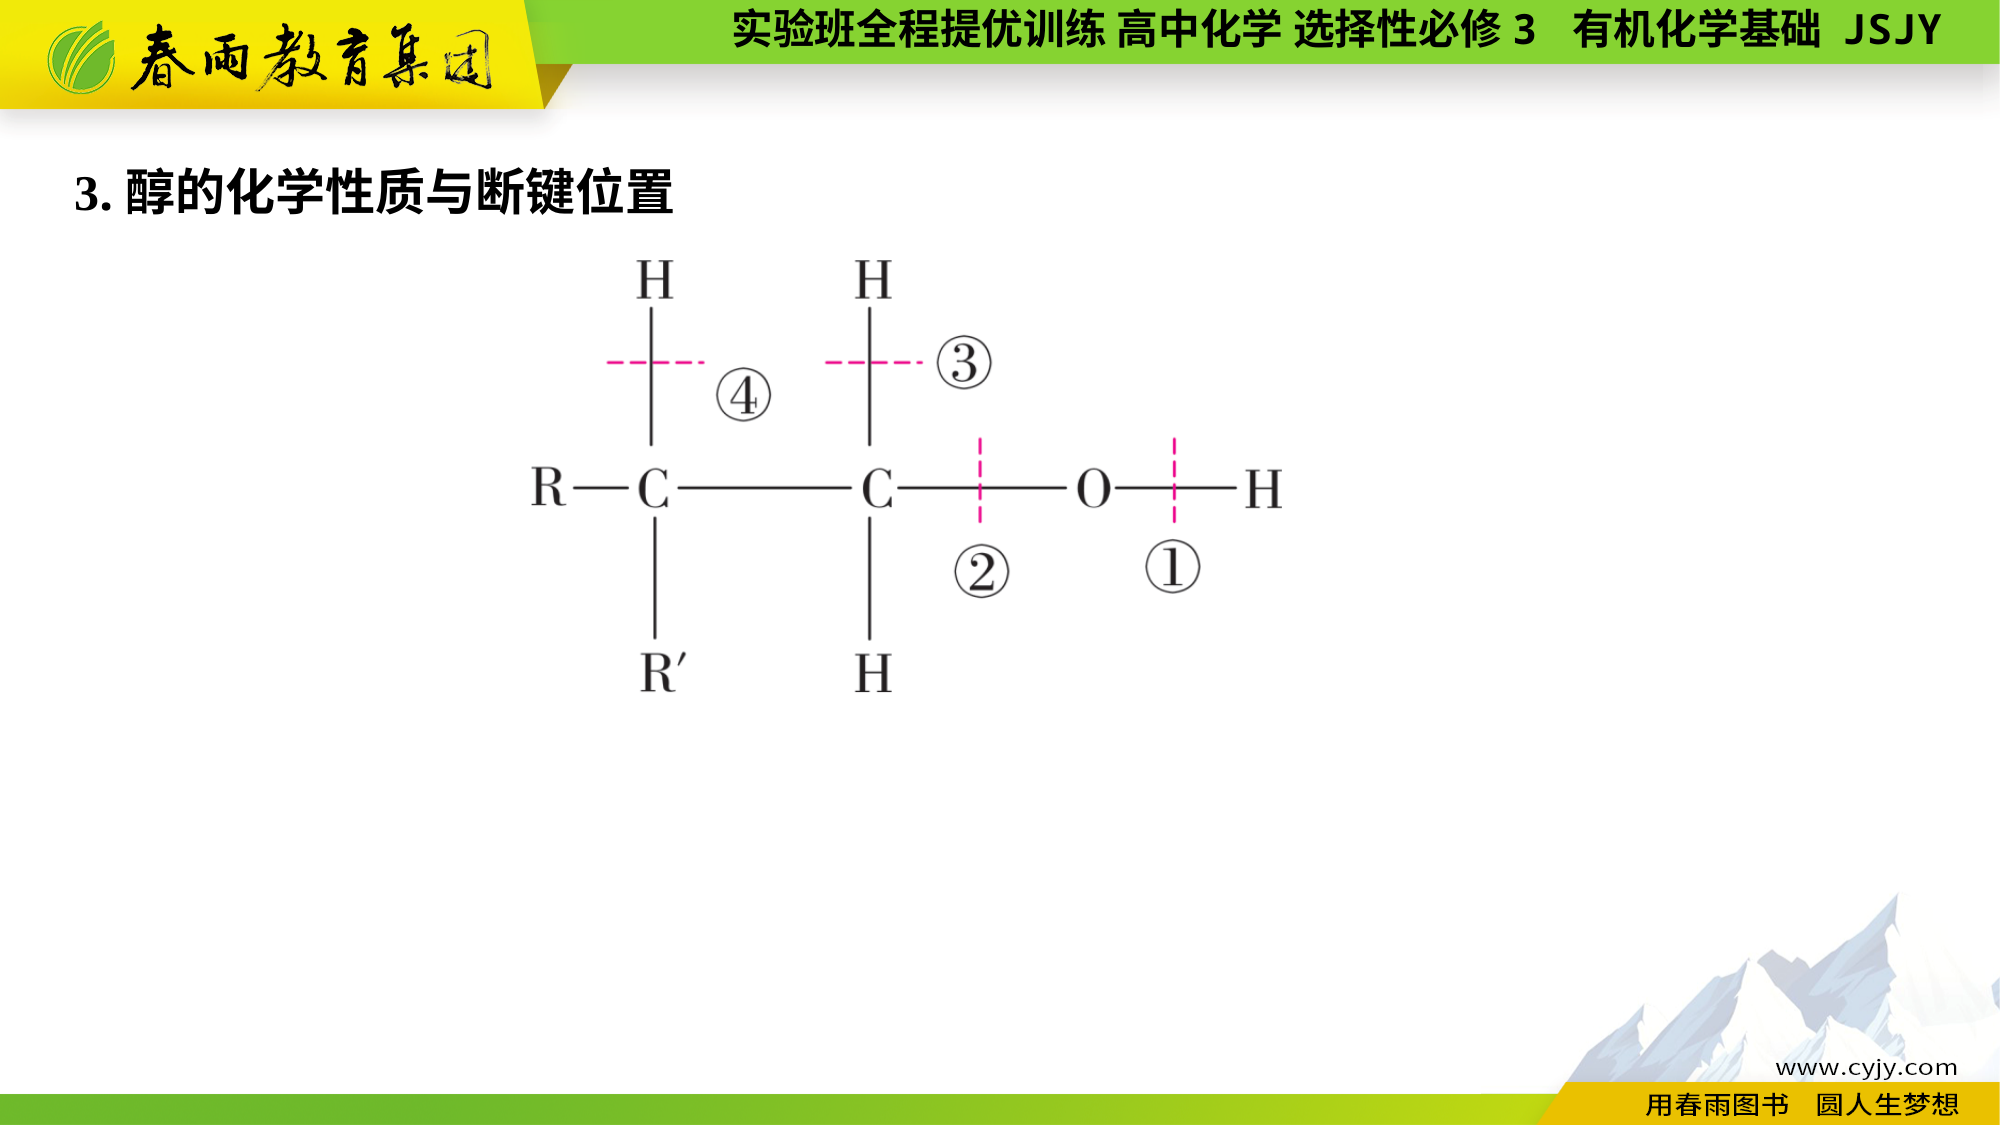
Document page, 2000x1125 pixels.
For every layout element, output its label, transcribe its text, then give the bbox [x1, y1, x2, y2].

list 3.醇的化学性质与断键位置 [59, 122, 1944, 217]
picture [0, 0, 2000, 1125]
